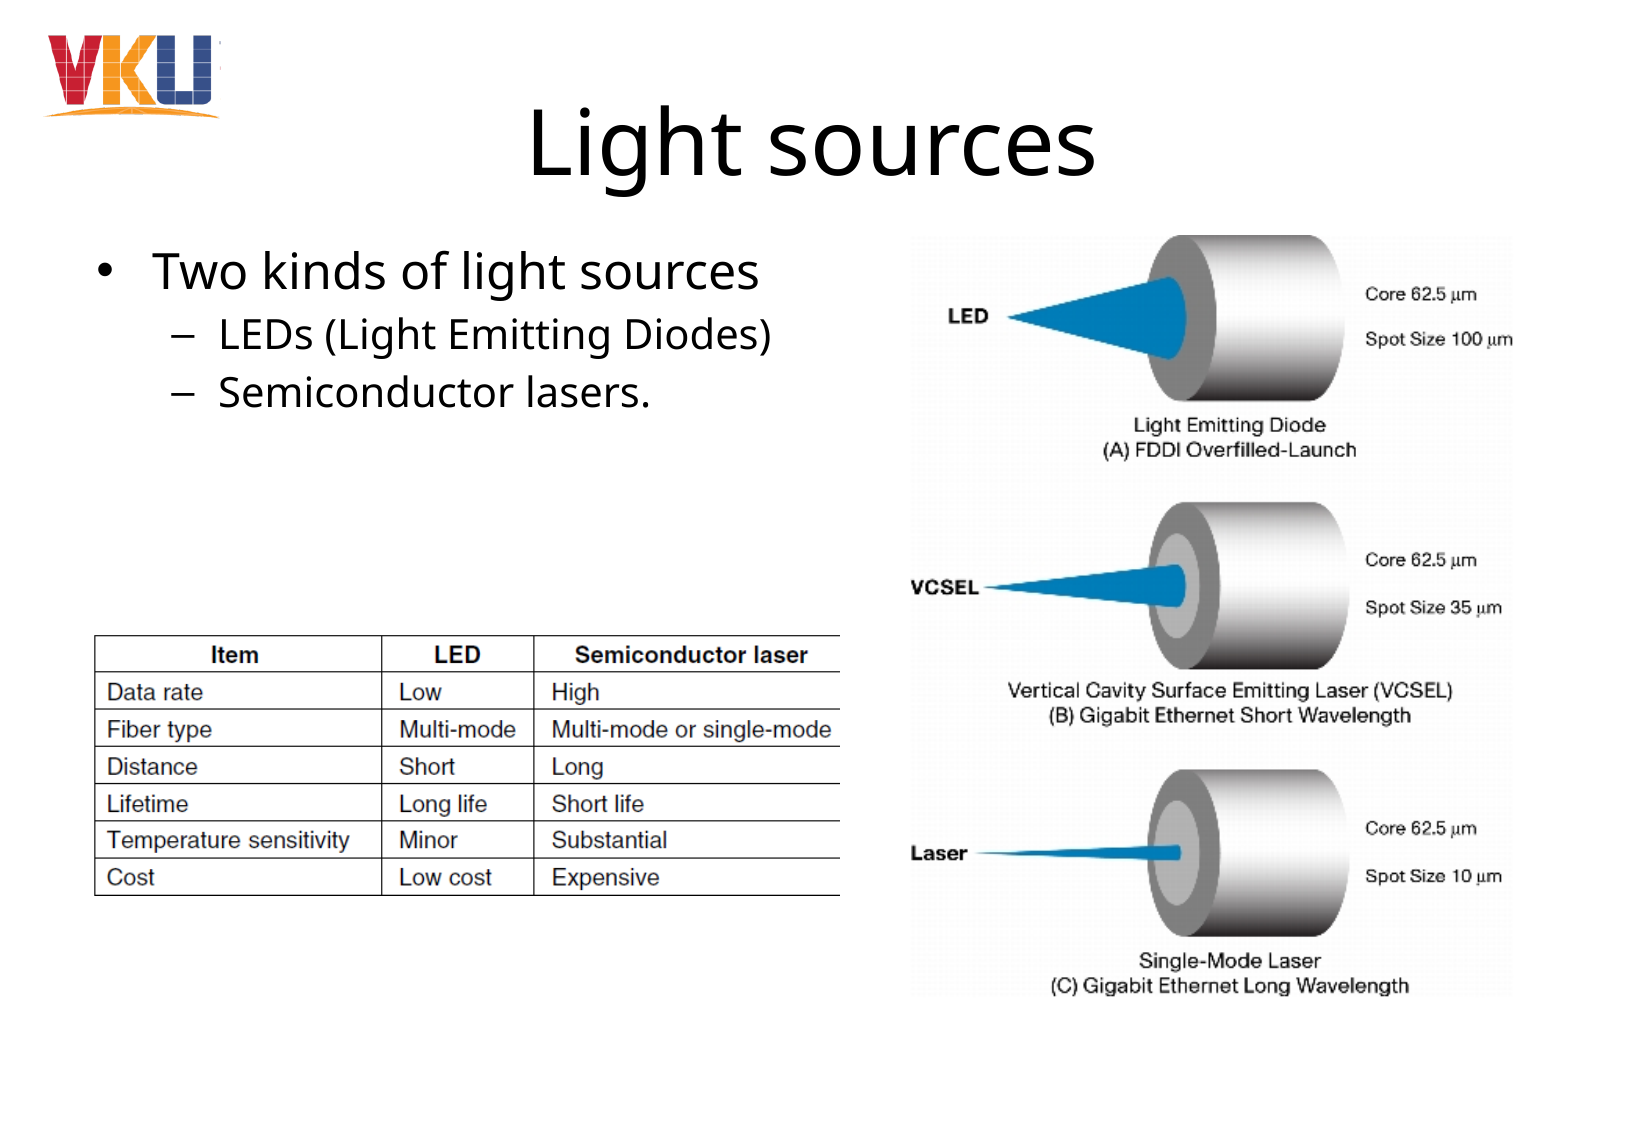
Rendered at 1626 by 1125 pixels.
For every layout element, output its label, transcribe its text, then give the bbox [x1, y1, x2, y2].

picture [32, 21, 228, 129]
title Light sources [81, 45, 1544, 233]
list Two kinds of light sources LEDs (Light Emitting Diodes) Semiconductor lasers. [81, 232, 911, 1038]
picture [92, 634, 840, 896]
picture [910, 235, 1514, 999]
